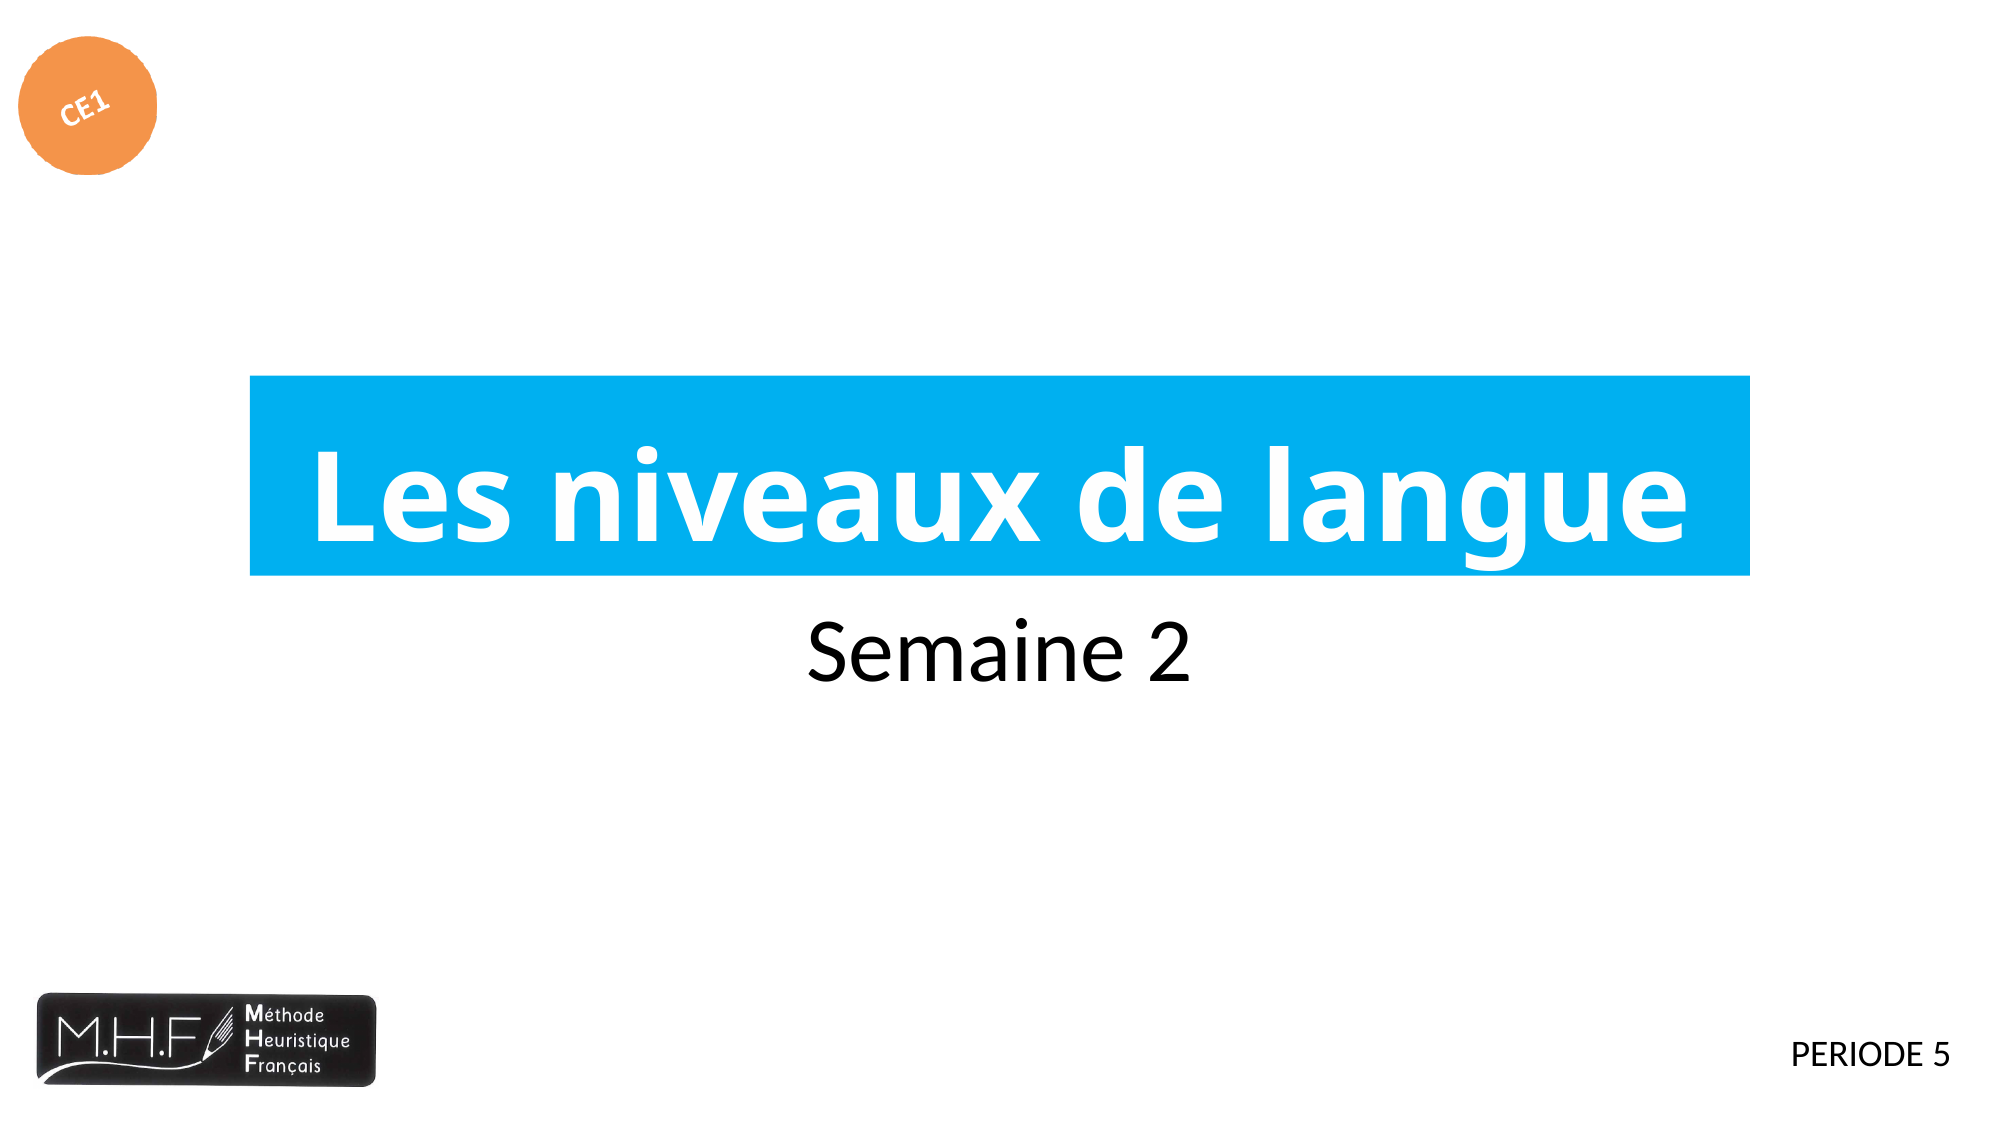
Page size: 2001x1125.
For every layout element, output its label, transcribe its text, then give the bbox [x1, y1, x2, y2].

text_box PERIODE 5 [1362, 1021, 1967, 1082]
title Les niveaux de langue [249, 375, 1750, 576]
subtitle Semaine 2 [249, 595, 1750, 867]
picture [18, 36, 157, 175]
picture [33, 990, 379, 1089]
